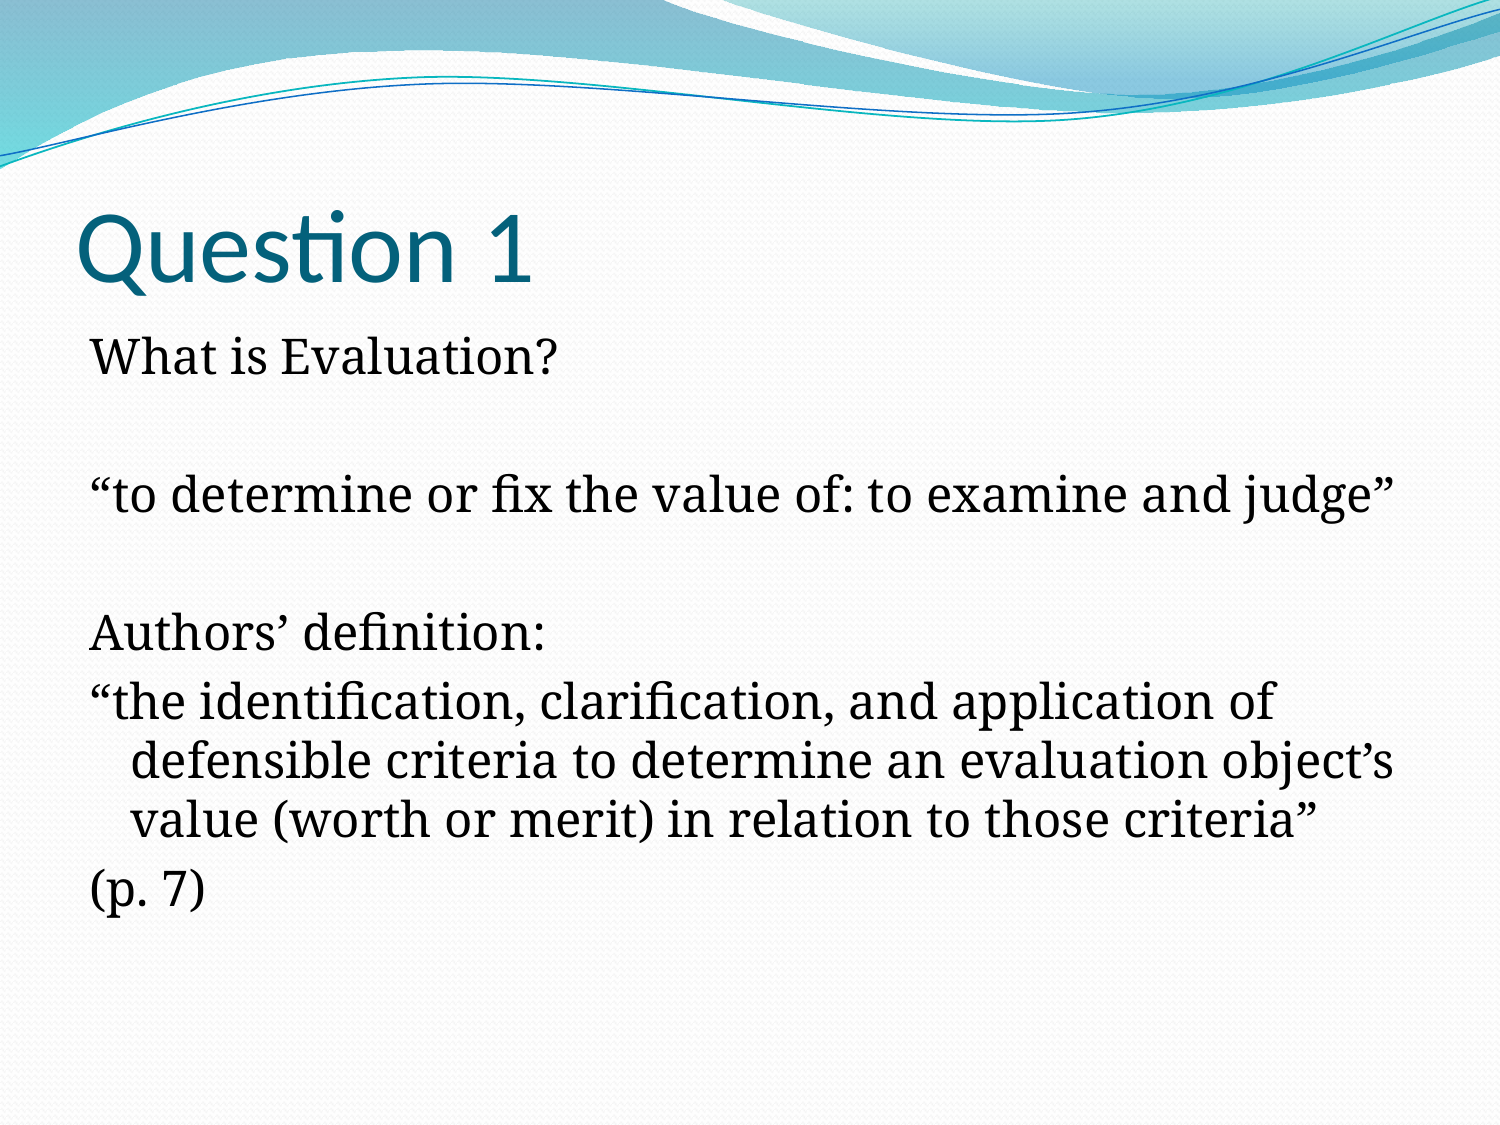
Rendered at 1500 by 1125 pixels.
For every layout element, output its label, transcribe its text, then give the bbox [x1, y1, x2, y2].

list What is Evaluation? “to determine or fix the value of: to examine and judge” Authors’ definition: “the identification, clarification, and application of defensible criteria to determine an evaluation object’s value (worth or merit) in relation to those criteria” (p. 7) [75, 317, 1425, 1038]
title Question 1 [75, 115, 1425, 303]
